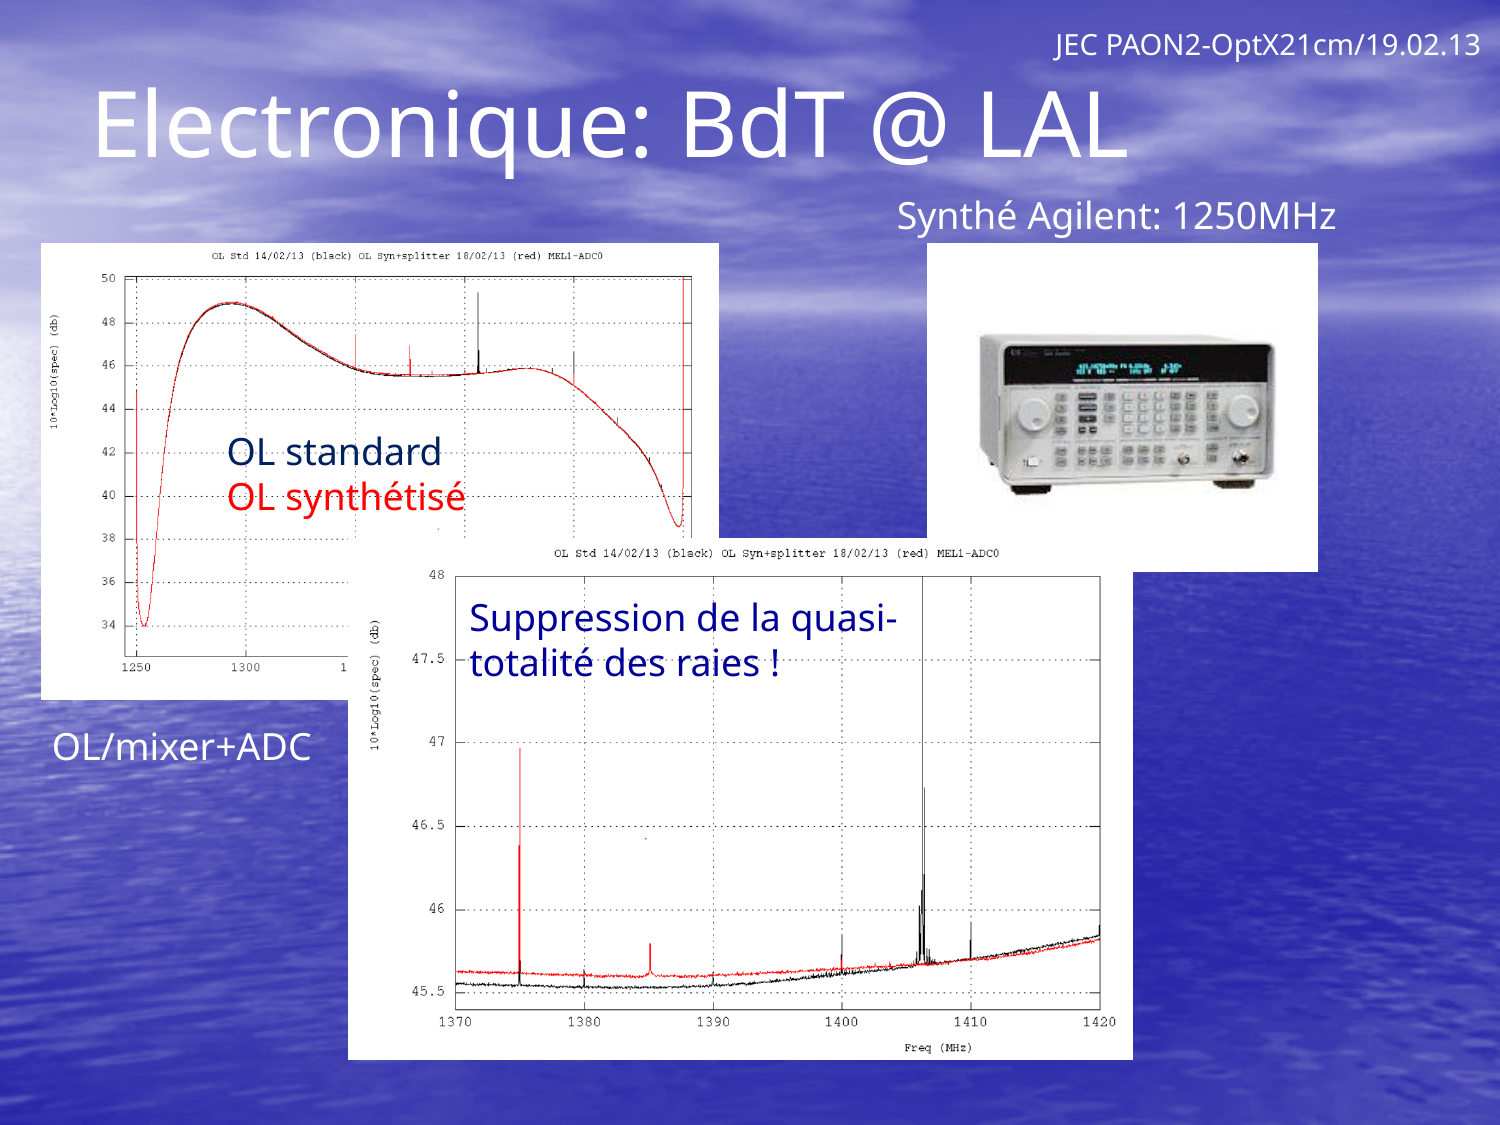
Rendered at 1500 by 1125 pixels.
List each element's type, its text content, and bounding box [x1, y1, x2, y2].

text_box Synthé Agilent: 1250MHz [882, 184, 1353, 245]
picture [40, 243, 1319, 1060]
title Electronique: BdT @ LAL [74, 7, 1426, 235]
text_box OL/mixer+ADC [37, 715, 327, 776]
text_box JEC PAON2-OptX21cm/19.02.13 [1040, 19, 1497, 69]
